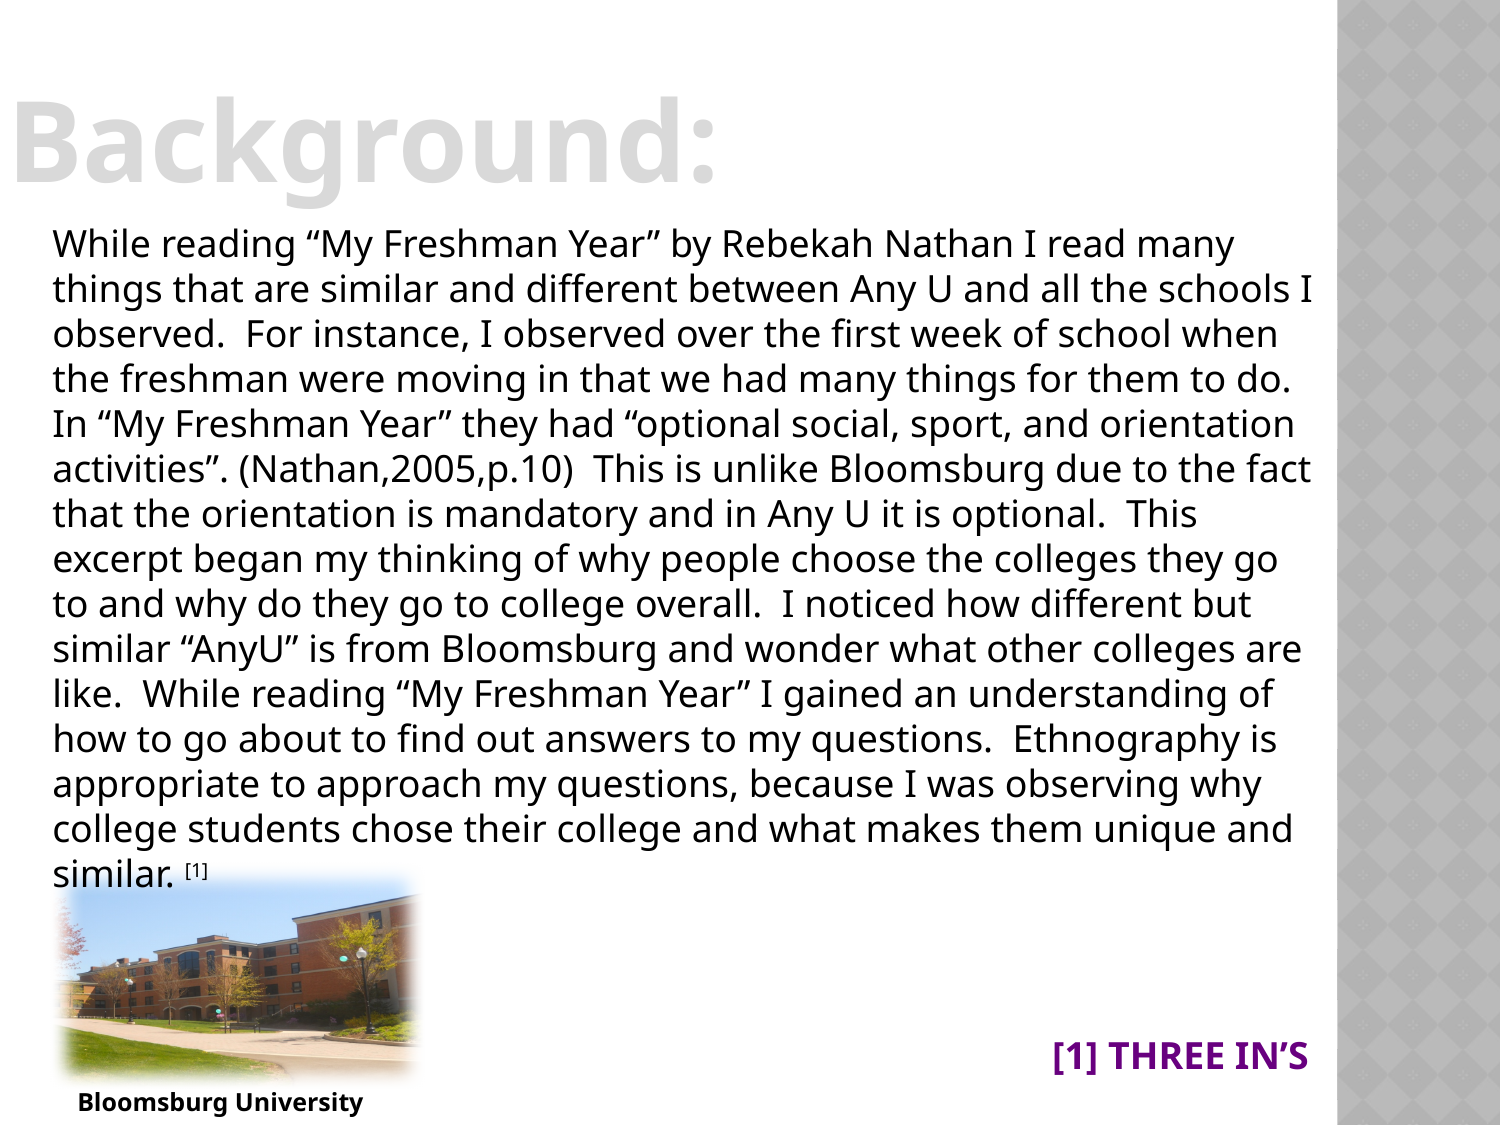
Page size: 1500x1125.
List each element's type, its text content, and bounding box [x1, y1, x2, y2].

text_box [1] Three IN’s [1037, 1024, 1338, 1085]
text_box Background: [0, 62, 735, 213]
text_box Bloomsburg University [62, 1100, 427, 1125]
picture [49, 862, 426, 1090]
text_box While reading “My Freshman Year” by Rebekah Nathan I read many things that are similar and different between Any U and all the schools I observed. For instance, I observed over the first week of school when the freshman were moving in that we had many things for them to do. In “My Freshman Year” they had “optional social, sport, and orientation activities”. (Nathan,2005,p.10) This is unlike Bloomsburg due to the fact that the orientation is mandatory and in Any U it is optional. This excerpt began my thinking of why people choose the colleges they go to and why do they go to college overall. I noticed how different but similar “AnyU” is from Bloomsburg and wonder what other colleges are like. While reading “My Freshman Year” I gained an understanding of how to go about to find out answers to my questions. Ethnography is appropriate to approach my questions, because I was observing why college students chose their college and what makes them unique and similar. [1] [37, 212, 1338, 903]
